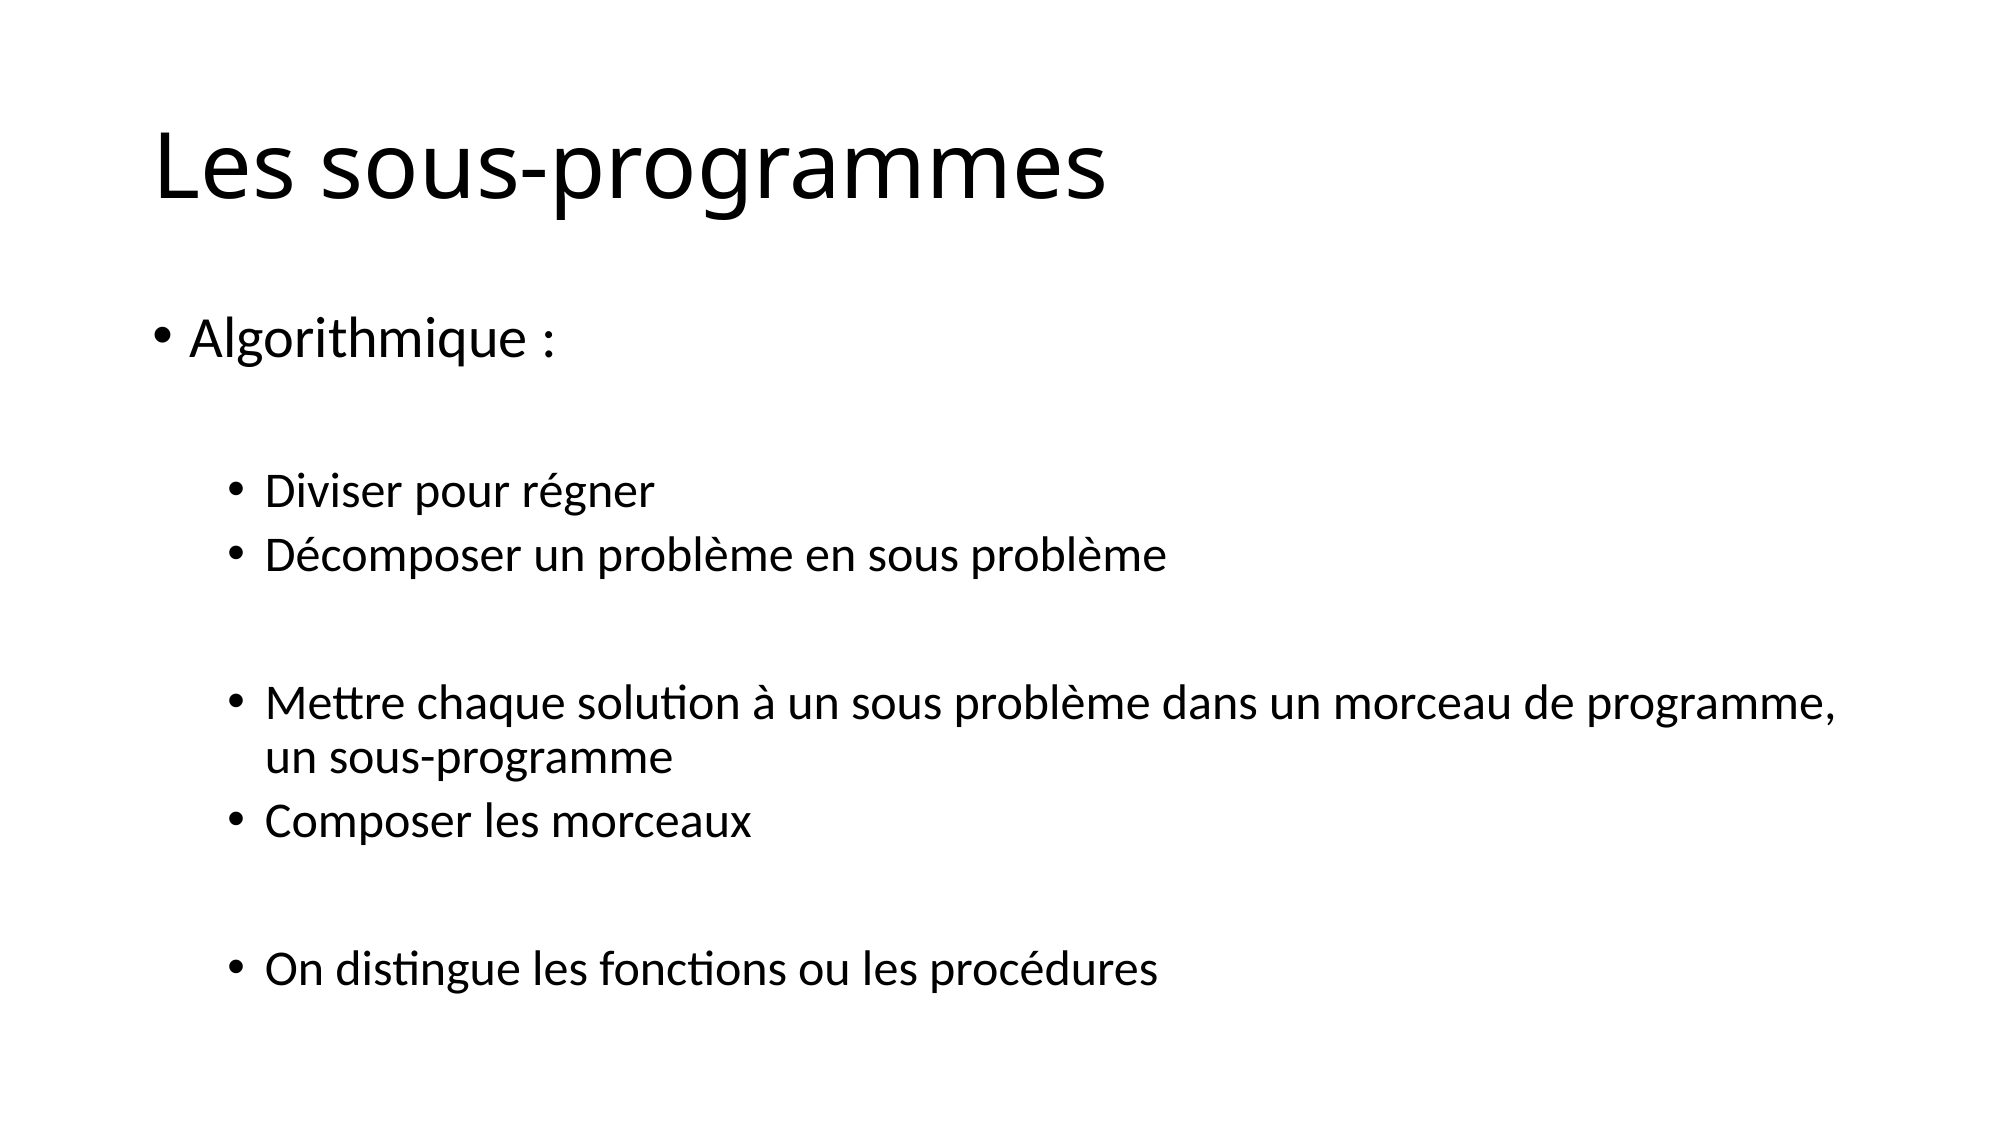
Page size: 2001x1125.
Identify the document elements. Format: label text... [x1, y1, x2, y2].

title Les sous-programmes [137, 59, 1863, 278]
list Algorithmique : Diviser pour régner Décomposer un problème en sous problème Mettre chaque solution à un sous problème dans un morceau de programme, un sous-programme Composer les morceaux On distingue les fonctions ou les procédures [137, 299, 1884, 1014]
